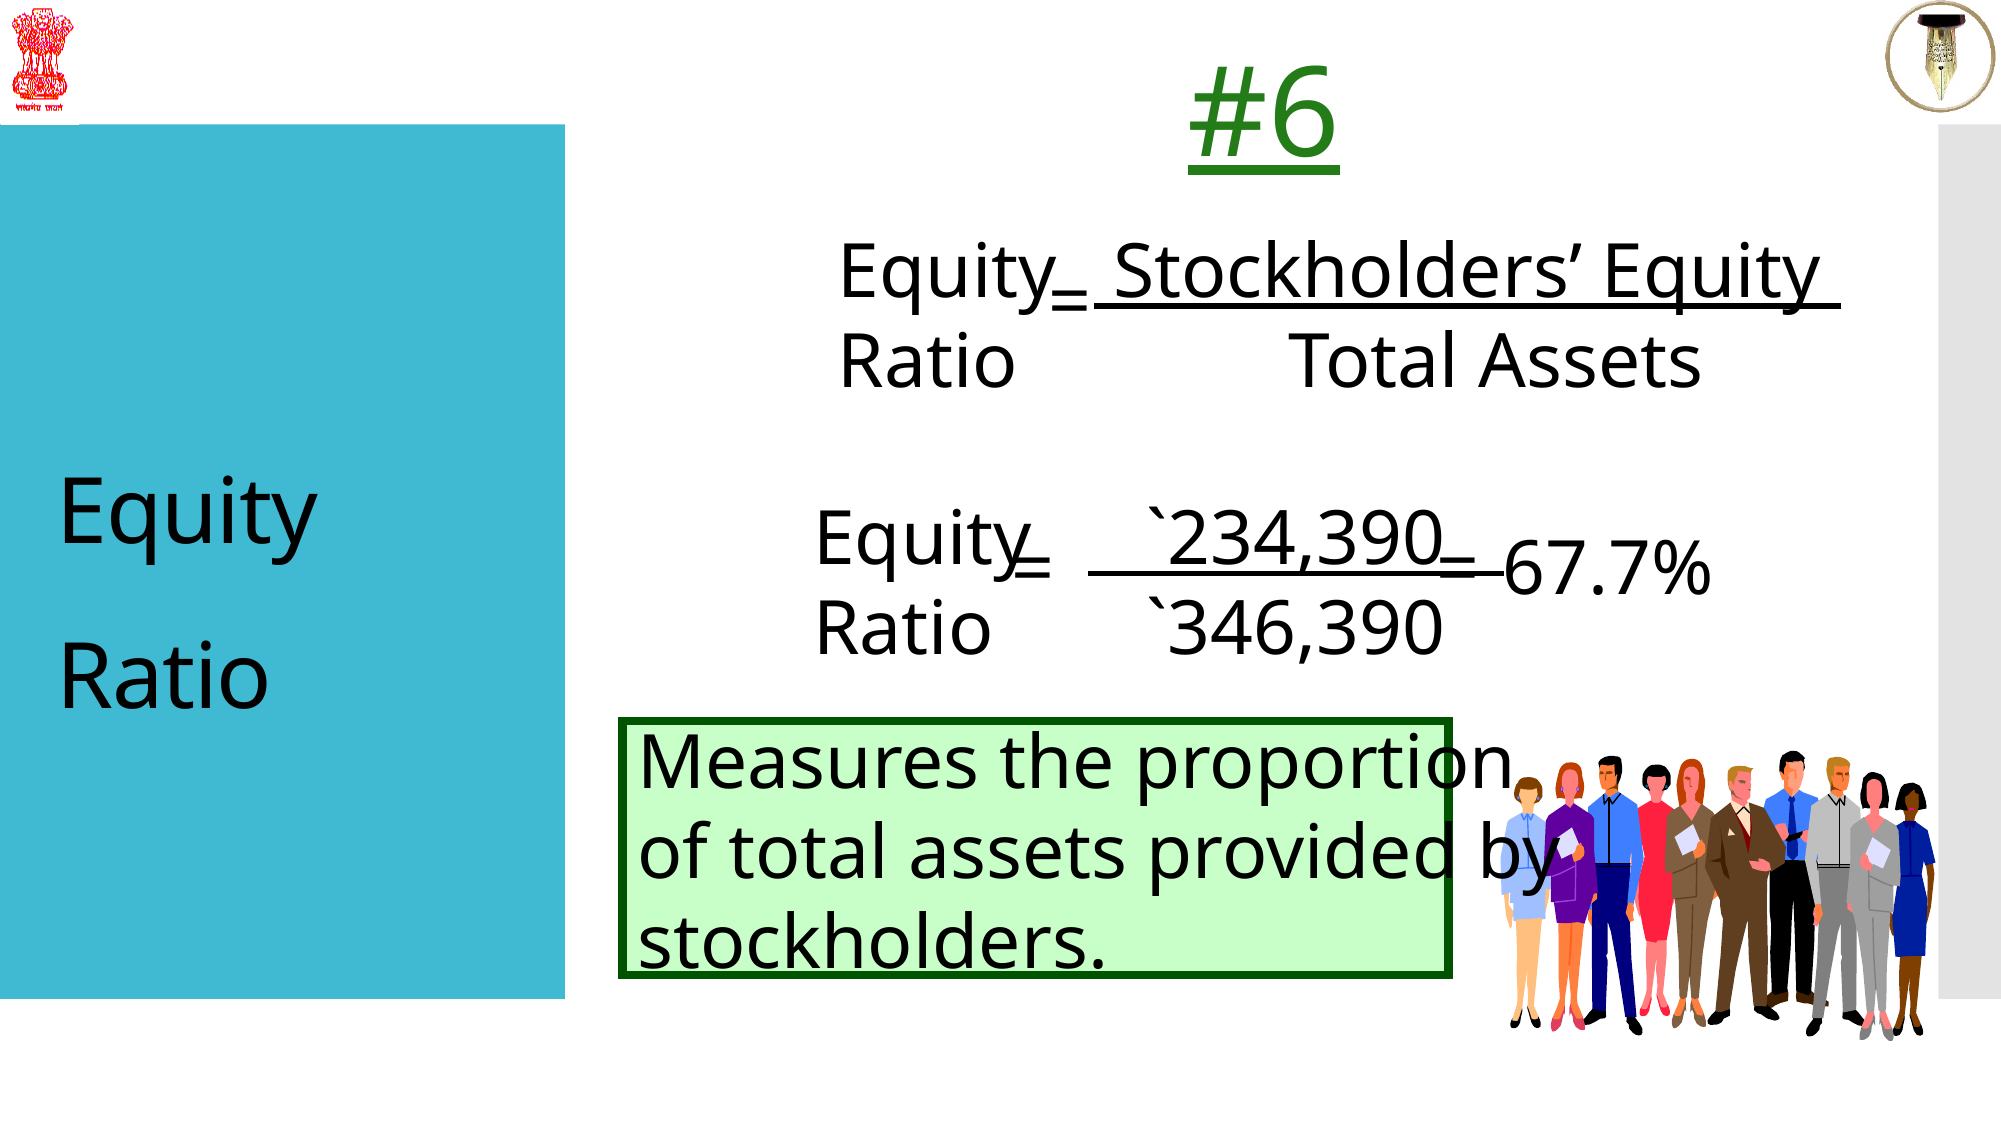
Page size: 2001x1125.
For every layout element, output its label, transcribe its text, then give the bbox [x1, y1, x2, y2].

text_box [1499, 750, 1936, 1042]
title Equity Ratio [41, 184, 525, 940]
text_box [835, 215, 1812, 412]
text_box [0, 0, 79, 125]
list #6 [592, 46, 1936, 185]
picture [1884, 0, 1996, 113]
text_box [811, 482, 1718, 680]
text_box Measures the proportion of total assets provided by stockholders. [622, 721, 1449, 976]
